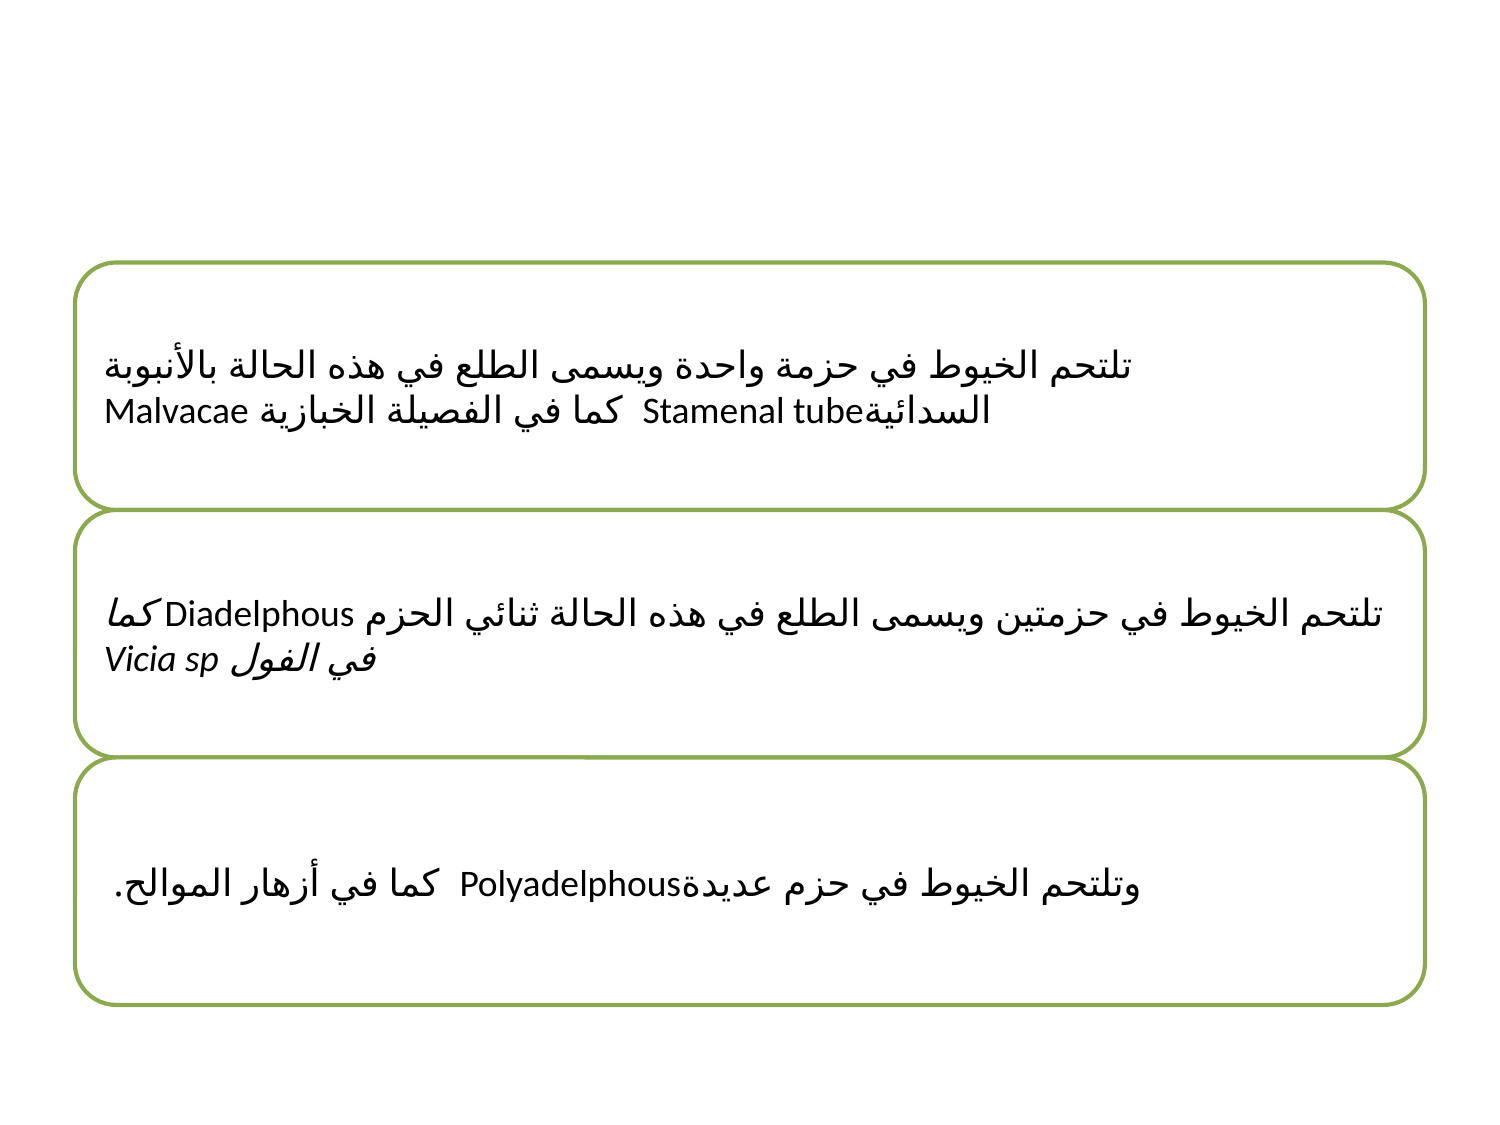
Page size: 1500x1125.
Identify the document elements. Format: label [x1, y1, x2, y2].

list [74, 262, 1426, 1006]
